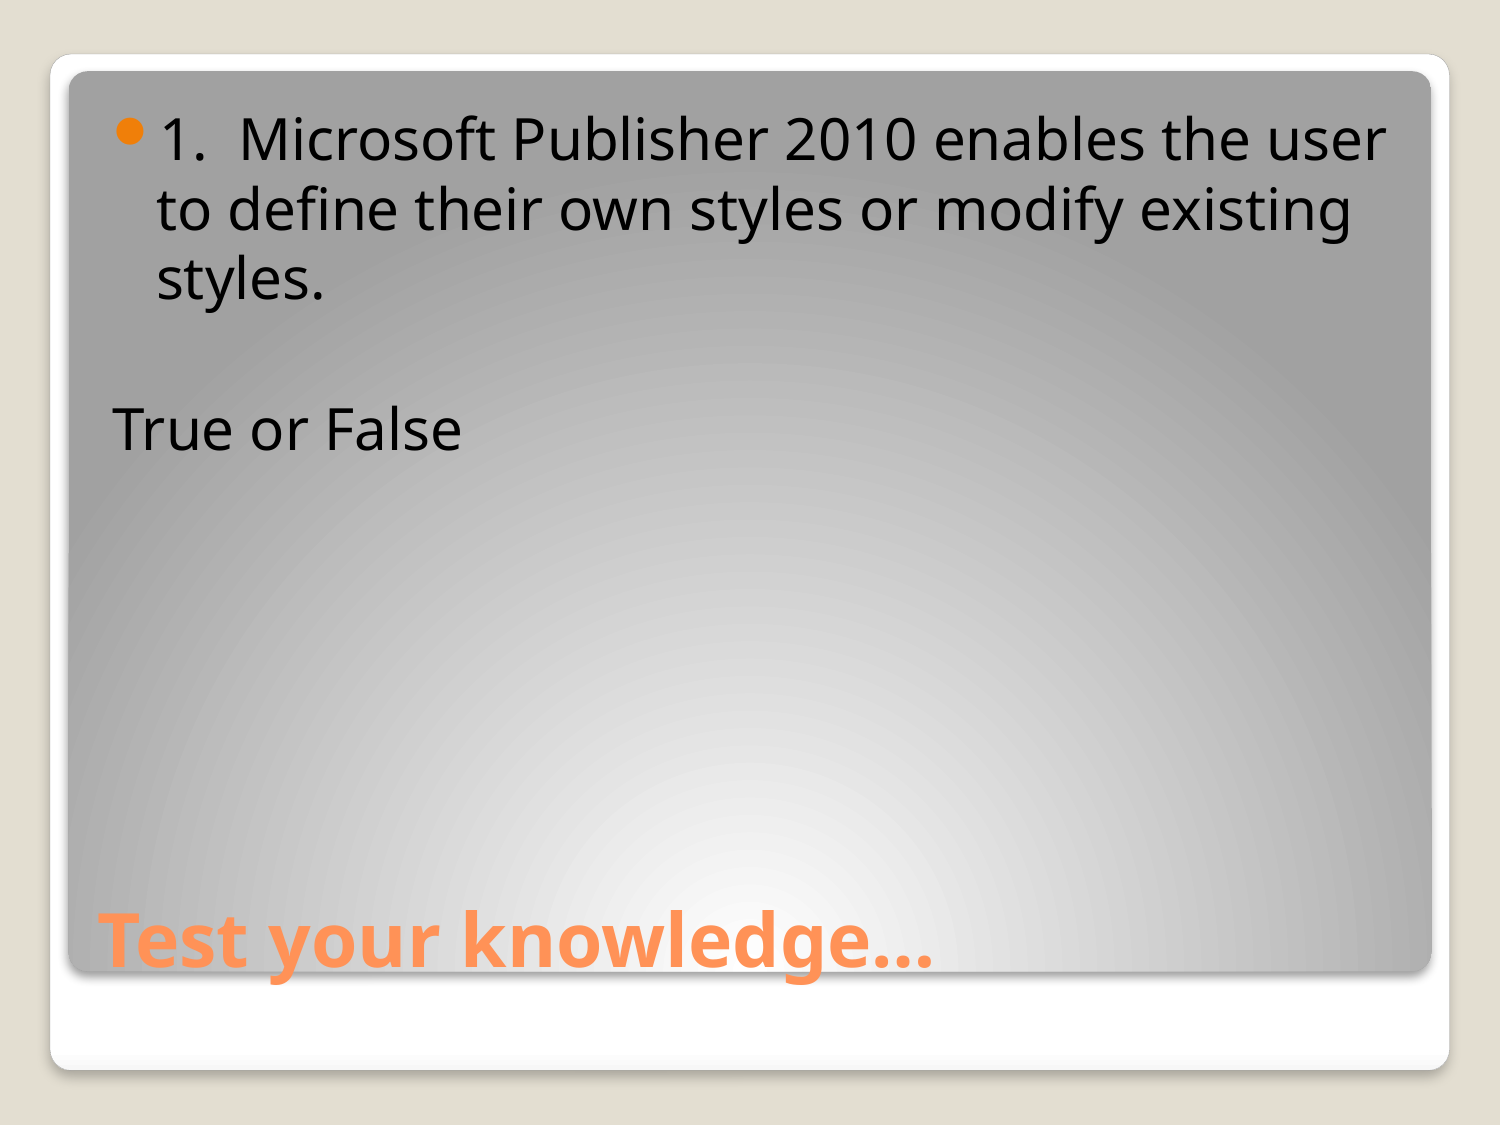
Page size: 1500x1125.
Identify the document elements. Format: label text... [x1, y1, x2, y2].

list 1. Microsoft Publisher 2010 enables the user to define their own styles or modify existing styles. True or False [82, 86, 1425, 774]
title Test your knowledge… [82, 817, 1425, 990]
